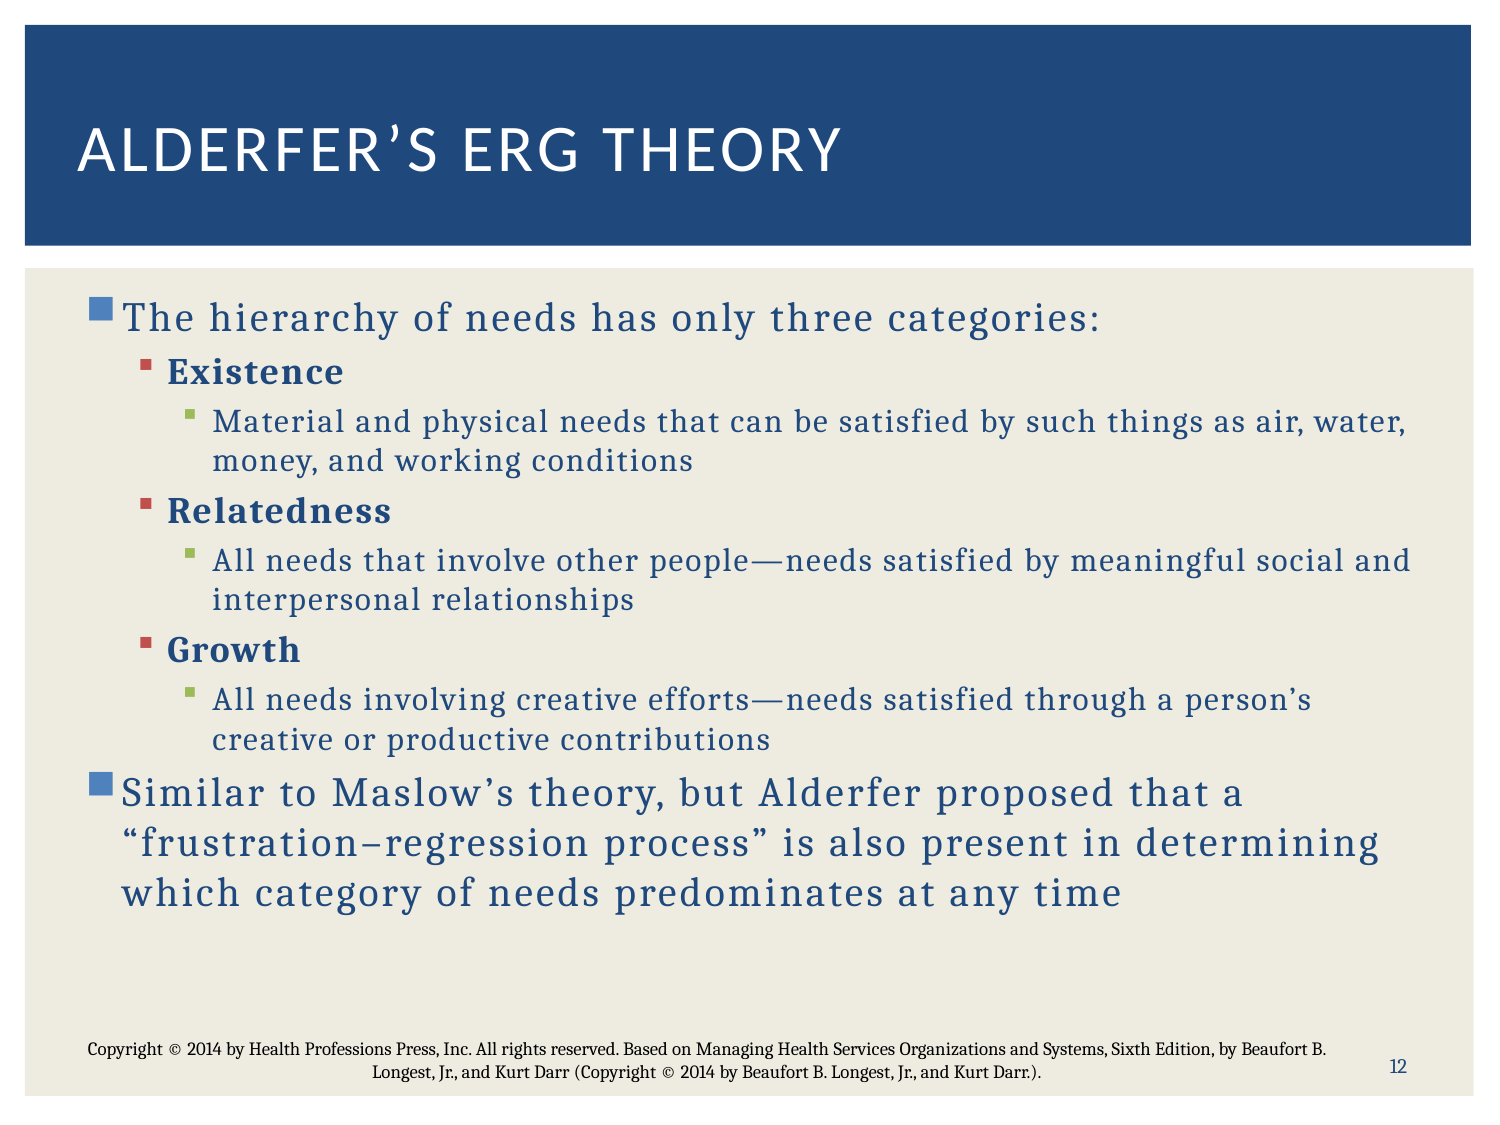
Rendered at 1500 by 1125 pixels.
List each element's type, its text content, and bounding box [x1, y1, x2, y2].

slide_number 12 [1349, 1041, 1448, 1089]
list The hierarchy of needs has only three categories: Existence Material and physical needs that can be satisfied by such things as air, water, money, and working conditions Relatedness All needs that involve other people—needs satisfied by meaningful social and interpersonal relationships Growth All needs involving creative efforts—needs satisfied through a person’s creative or productive contributions Similar to Maslow’s theory, but Alderfer proposed that a “frustration–regression process” is also present in determining which category of needs predominates at any time [62, 281, 1442, 1005]
title Alderfer’s ERG Theory [62, 58, 1438, 232]
